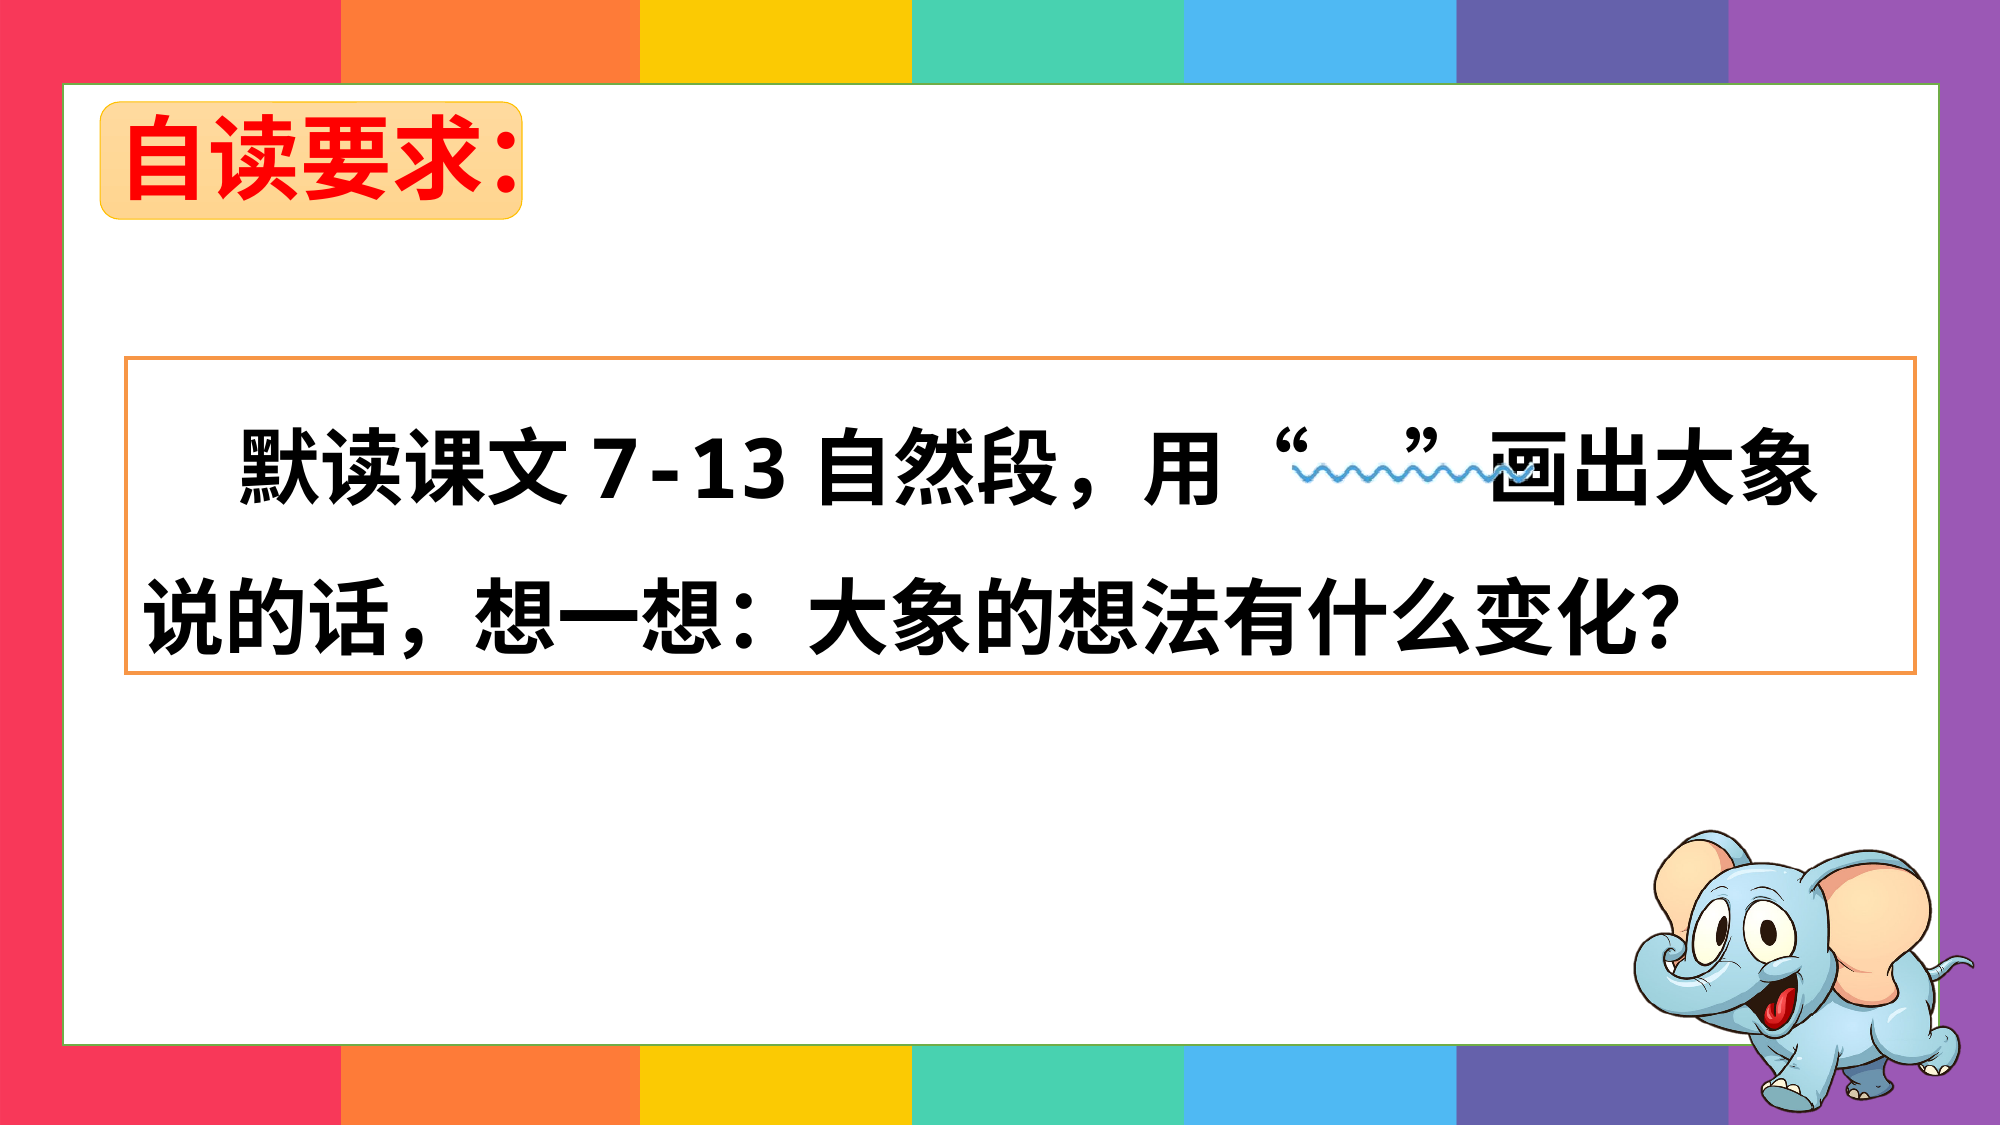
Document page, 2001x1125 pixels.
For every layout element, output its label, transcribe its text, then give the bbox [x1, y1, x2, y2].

text_box 默读课文7-13自然段，用“ ”画出大象说的话，想一想：大象的想法有什么变化？ [126, 358, 1915, 673]
picture [0, 0, 2001, 1125]
text_box 自读要求： [102, 92, 591, 218]
